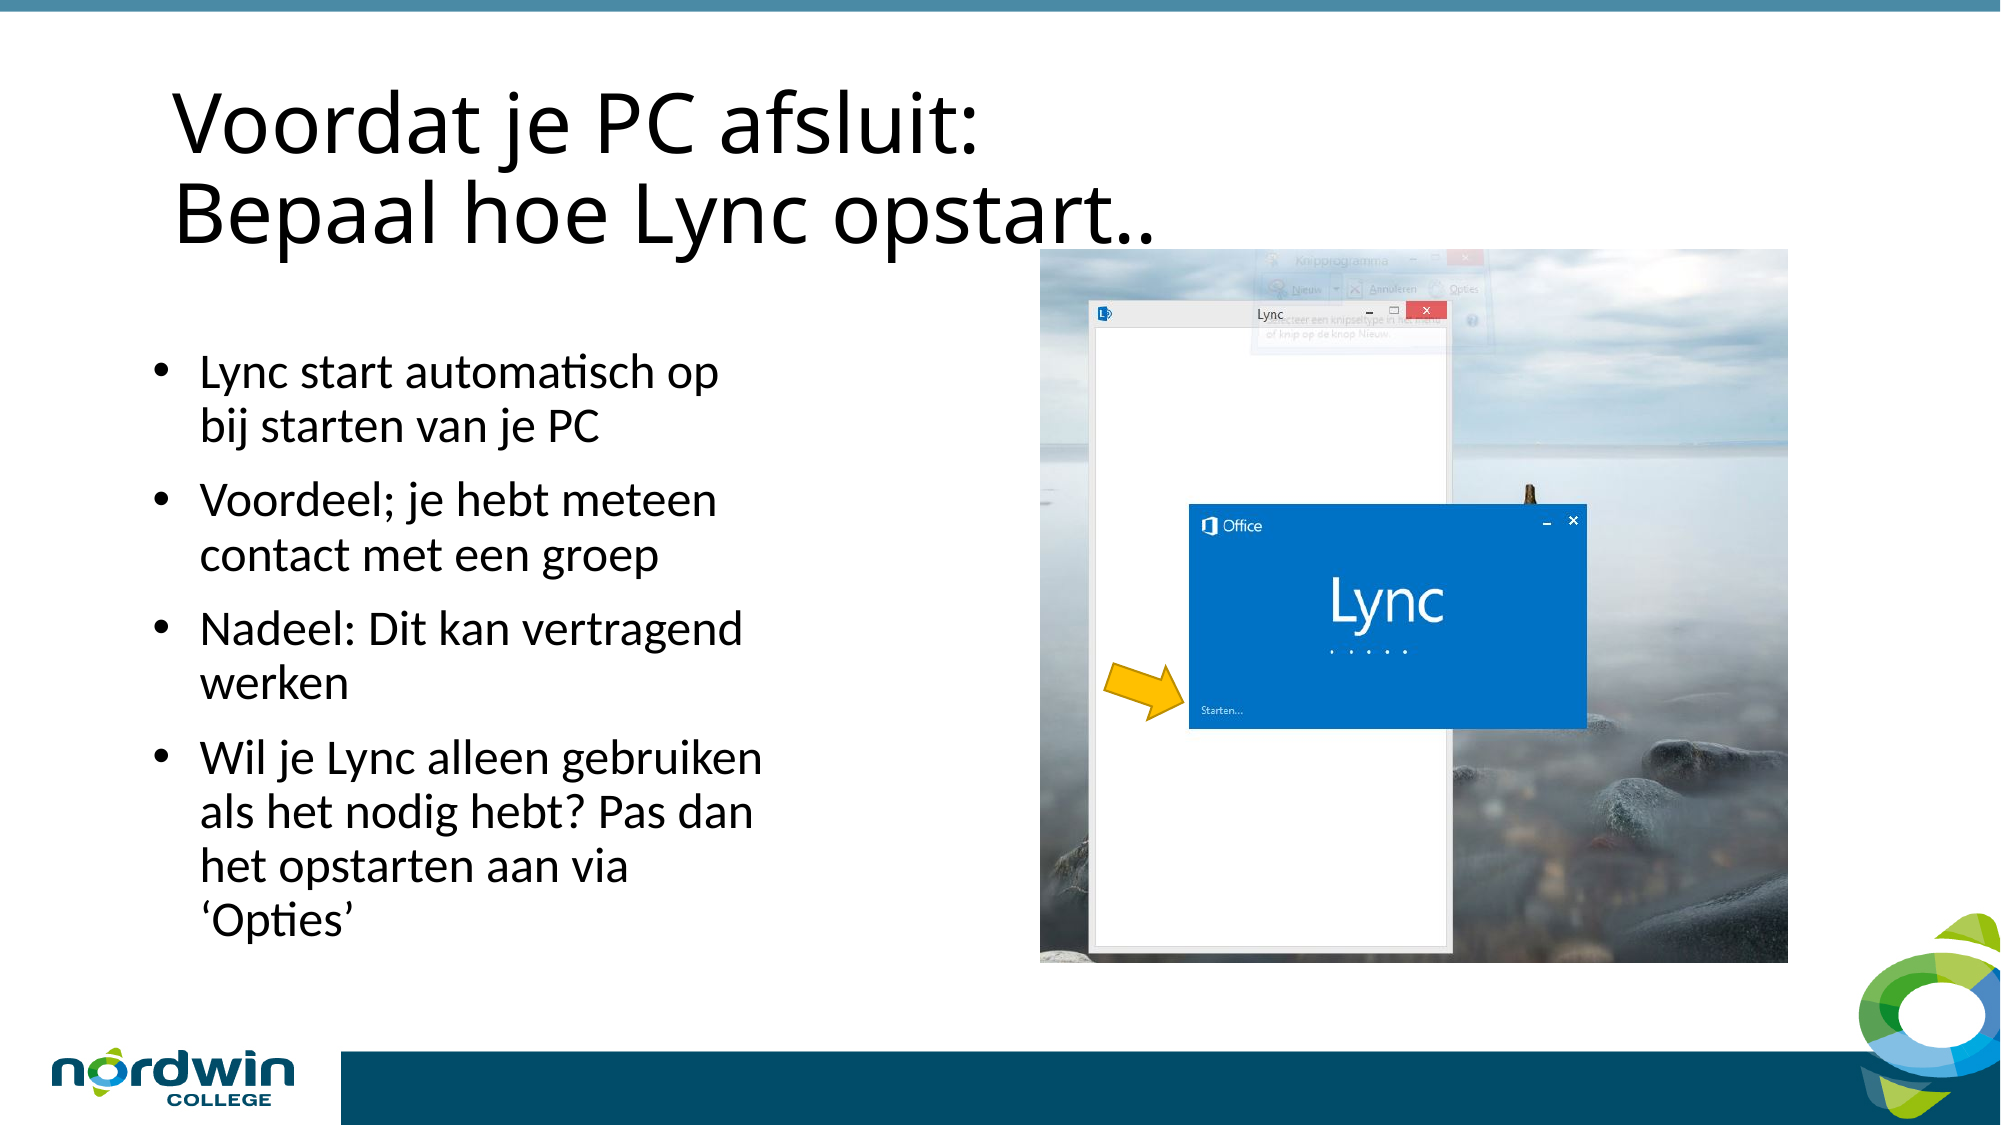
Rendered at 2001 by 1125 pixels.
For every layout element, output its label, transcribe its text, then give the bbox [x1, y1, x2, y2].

list Lync start automatisch op bij starten van je PC Voordeel; je hebt meteen contact met een groep Nadeel: Dit kan vertragend werken Wil je Lync alleen gebruiken als het nodig hebt? Pas dan het opstarten aan via ‘Opties’ [137, 337, 783, 963]
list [1040, 249, 1788, 963]
title Voordat je PC afsluit: Bepaal hoe Lync opstart.. [157, 88, 1479, 269]
picture [0, 0, 2001, 1125]
picture [1862, 1068, 1948, 1118]
